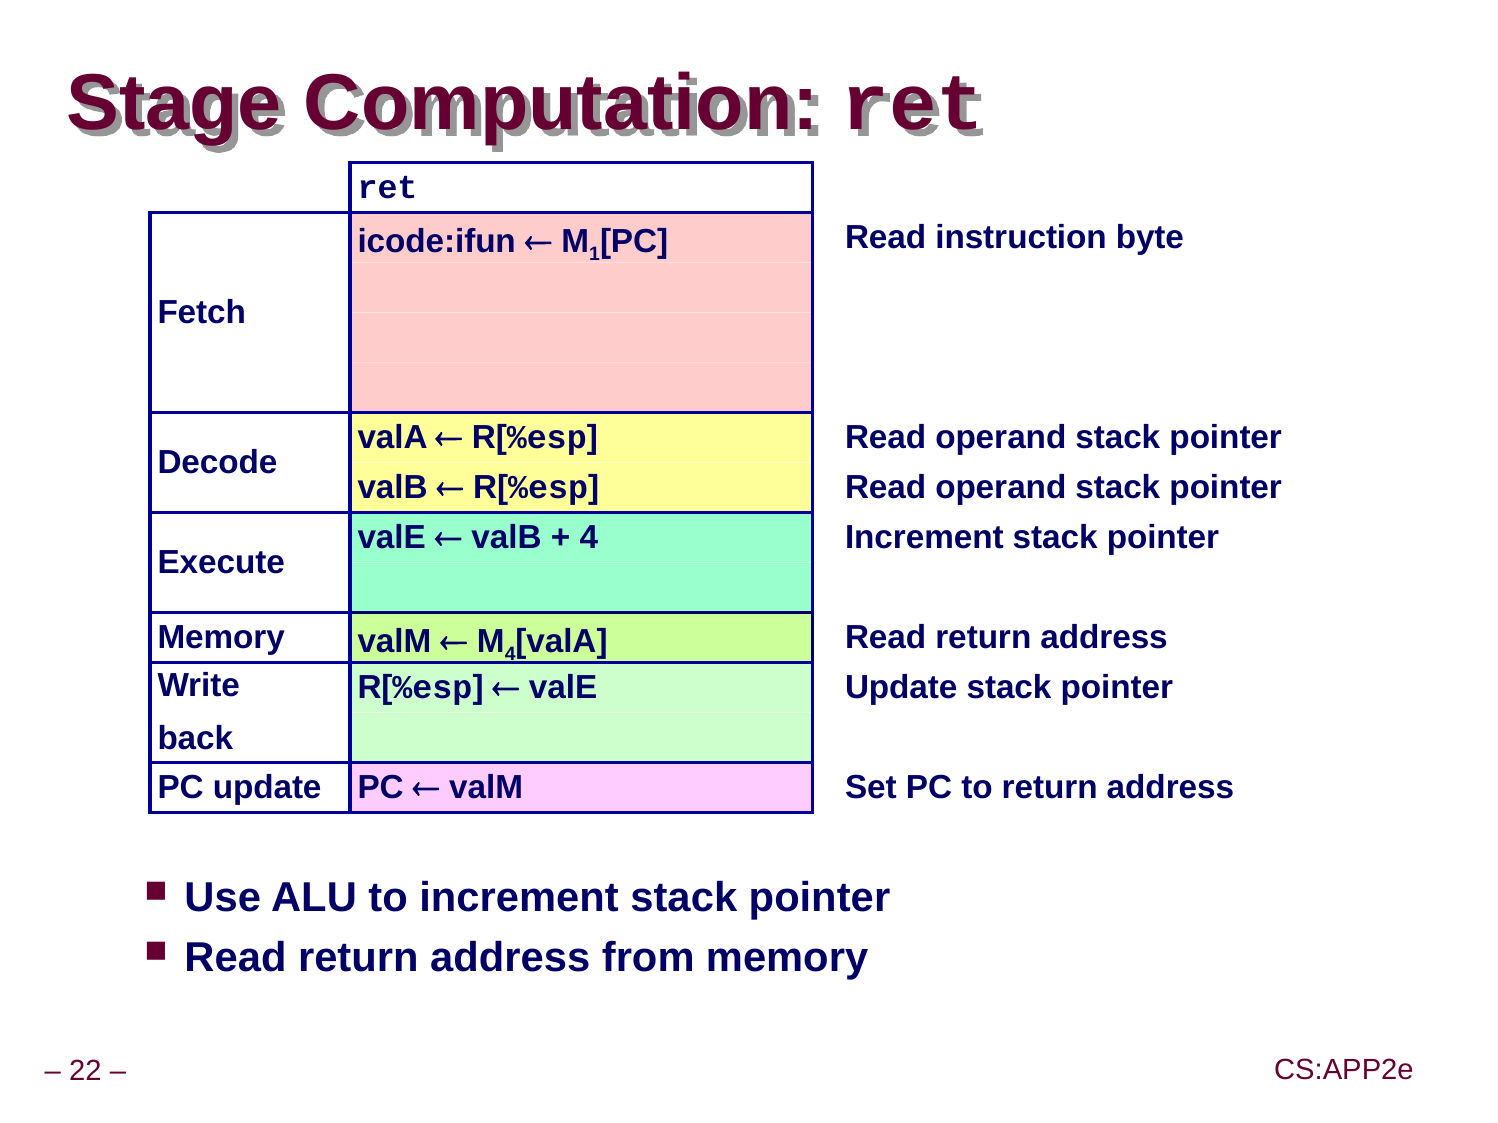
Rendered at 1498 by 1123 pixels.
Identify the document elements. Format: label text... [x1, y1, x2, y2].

text_box ret [349, 162, 813, 210]
list Use ALU to increment stack pointer Read return address from memory [47, 862, 1409, 1056]
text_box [149, 412, 1301, 512]
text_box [149, 612, 1301, 662]
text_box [149, 662, 1301, 762]
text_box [149, 512, 1301, 612]
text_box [149, 762, 1301, 813]
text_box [149, 212, 1301, 412]
title Stage Computation: ret [66, 40, 1495, 169]
